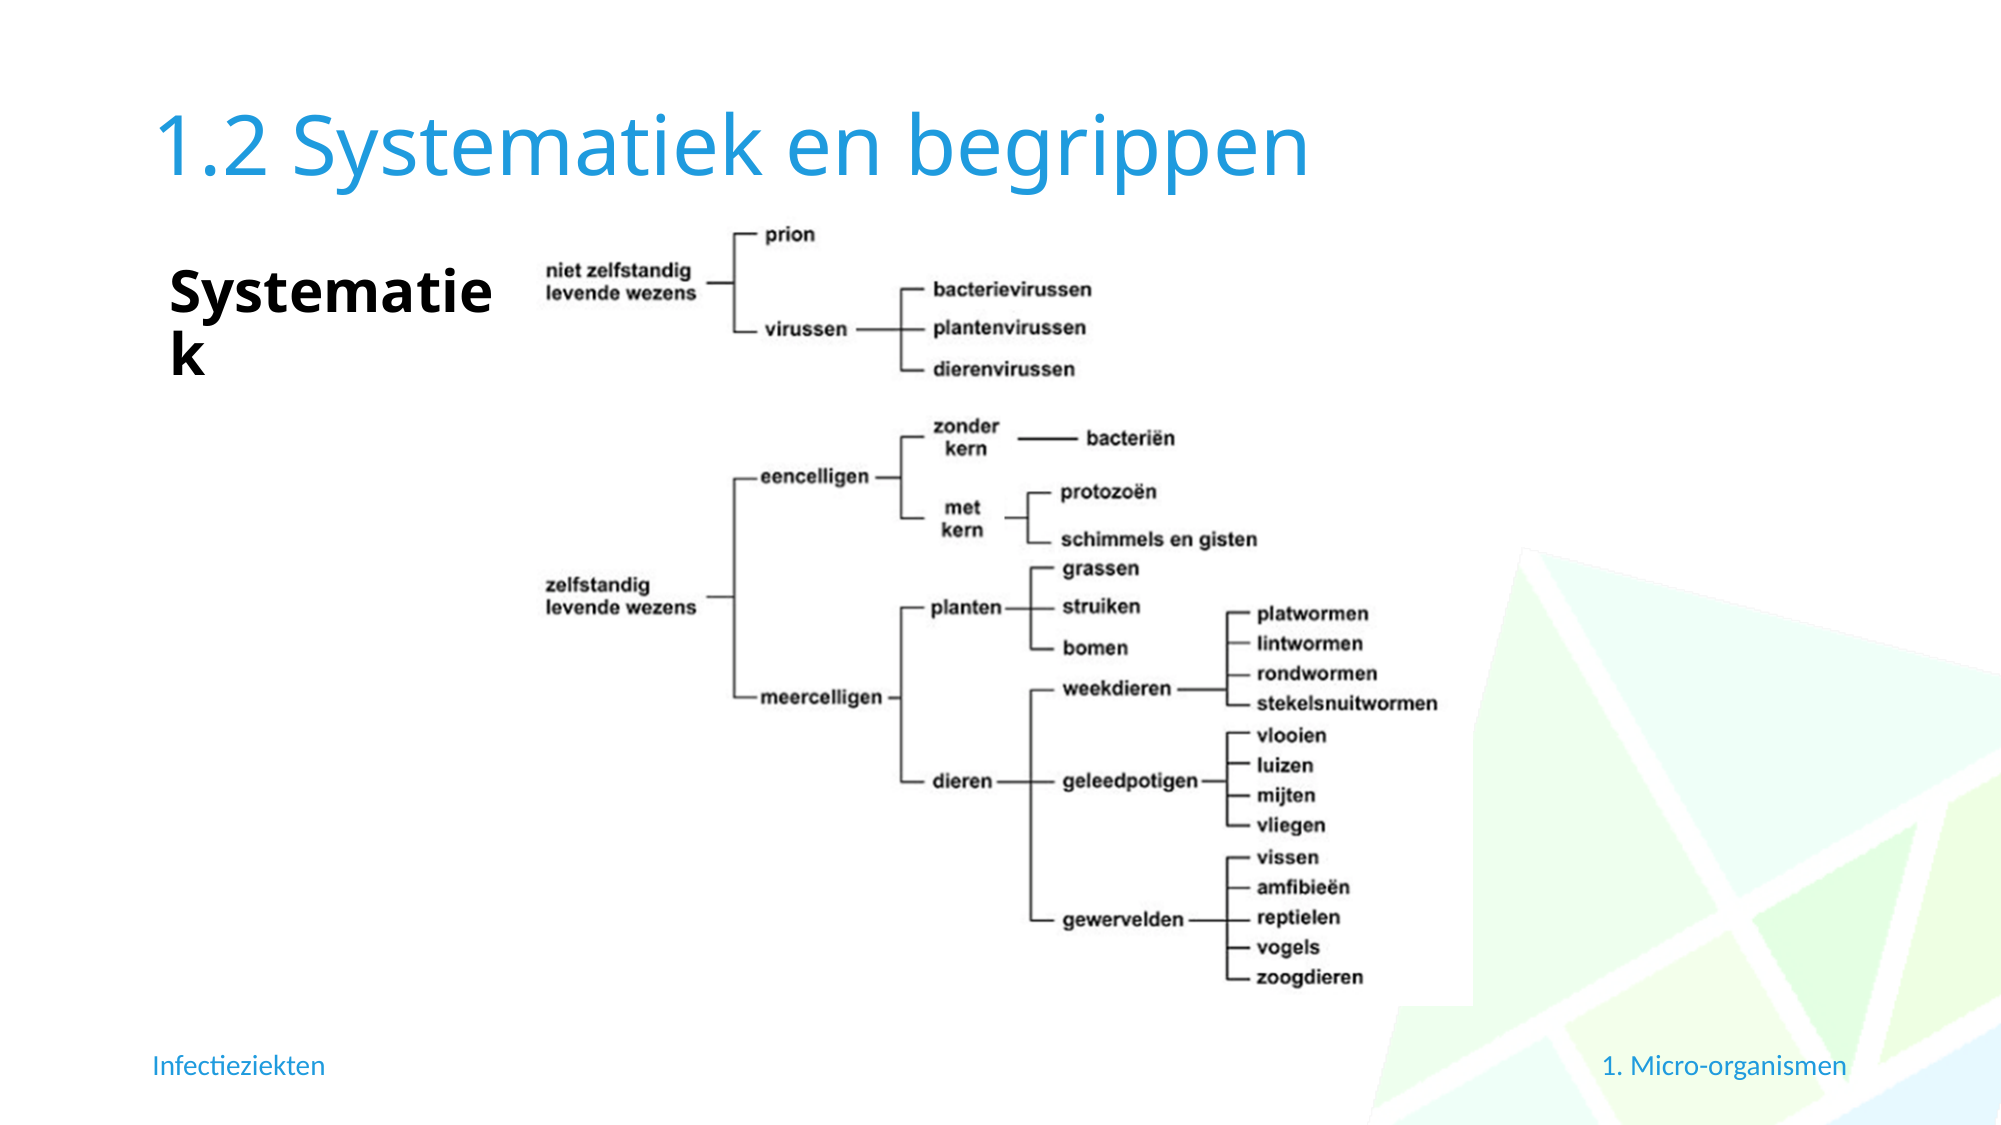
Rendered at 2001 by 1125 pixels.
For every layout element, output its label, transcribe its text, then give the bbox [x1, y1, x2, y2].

list 1. Micro-organismen [1412, 1042, 1863, 1103]
list Infectieziekten [137, 1042, 588, 1103]
title 1.2 Systematiek en begrippen [137, 59, 1863, 238]
picture [527, 203, 1473, 1006]
list Systematiek [154, 255, 527, 969]
